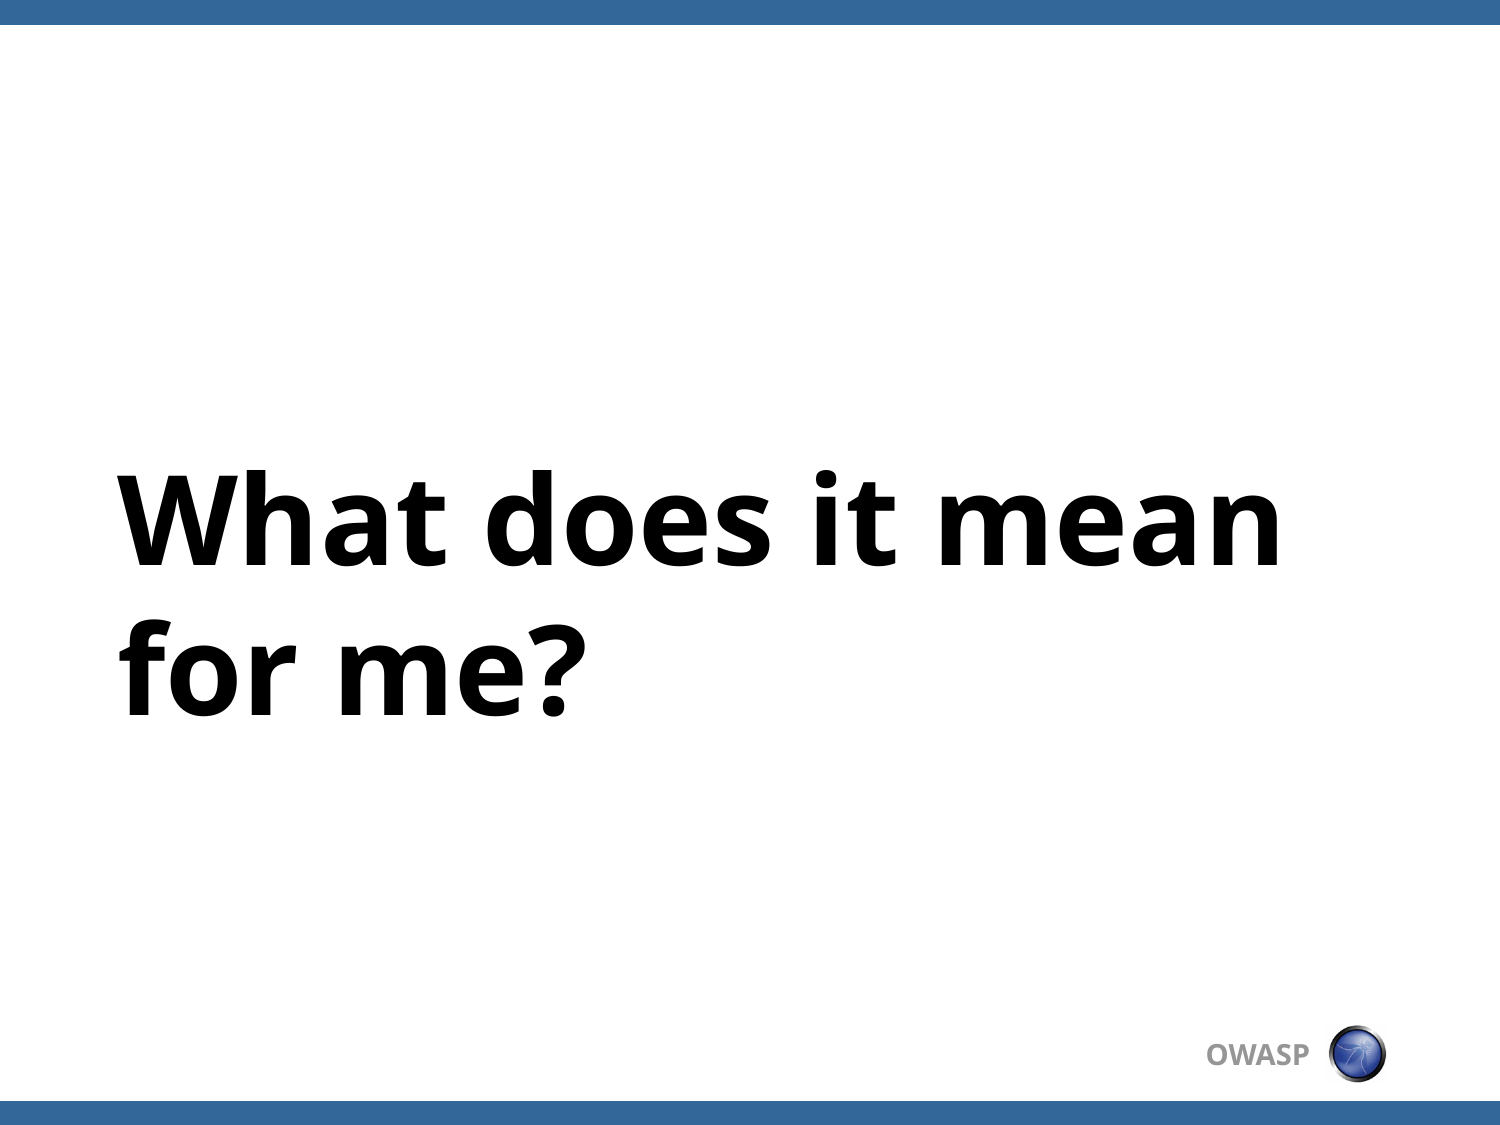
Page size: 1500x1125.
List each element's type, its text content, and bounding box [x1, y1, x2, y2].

picture [1325, 1024, 1388, 1083]
title What does it mean for me? [102, 280, 1397, 749]
